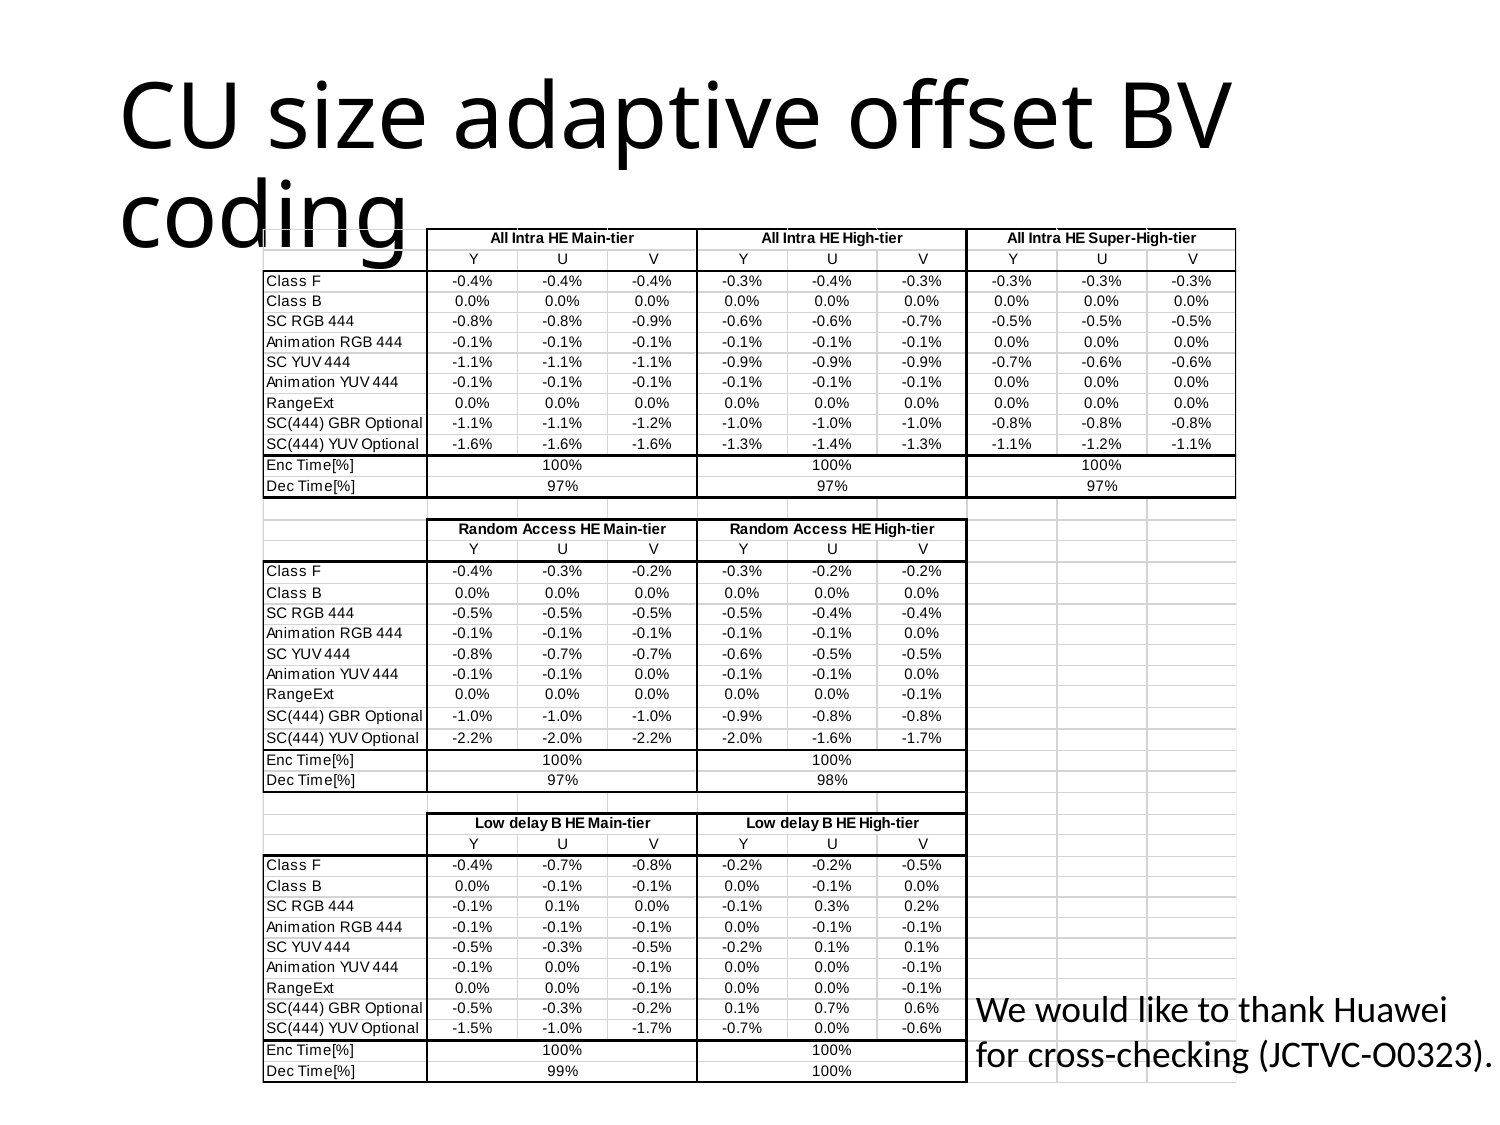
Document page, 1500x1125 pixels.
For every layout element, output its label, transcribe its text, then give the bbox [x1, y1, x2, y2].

picture [262, 228, 1238, 1084]
title CU size adaptive offset BV coding [103, 59, 1397, 278]
text_box We would like to thank Huawei for cross-checking (JCTVC-O0323). [1238, 977, 1500, 1083]
